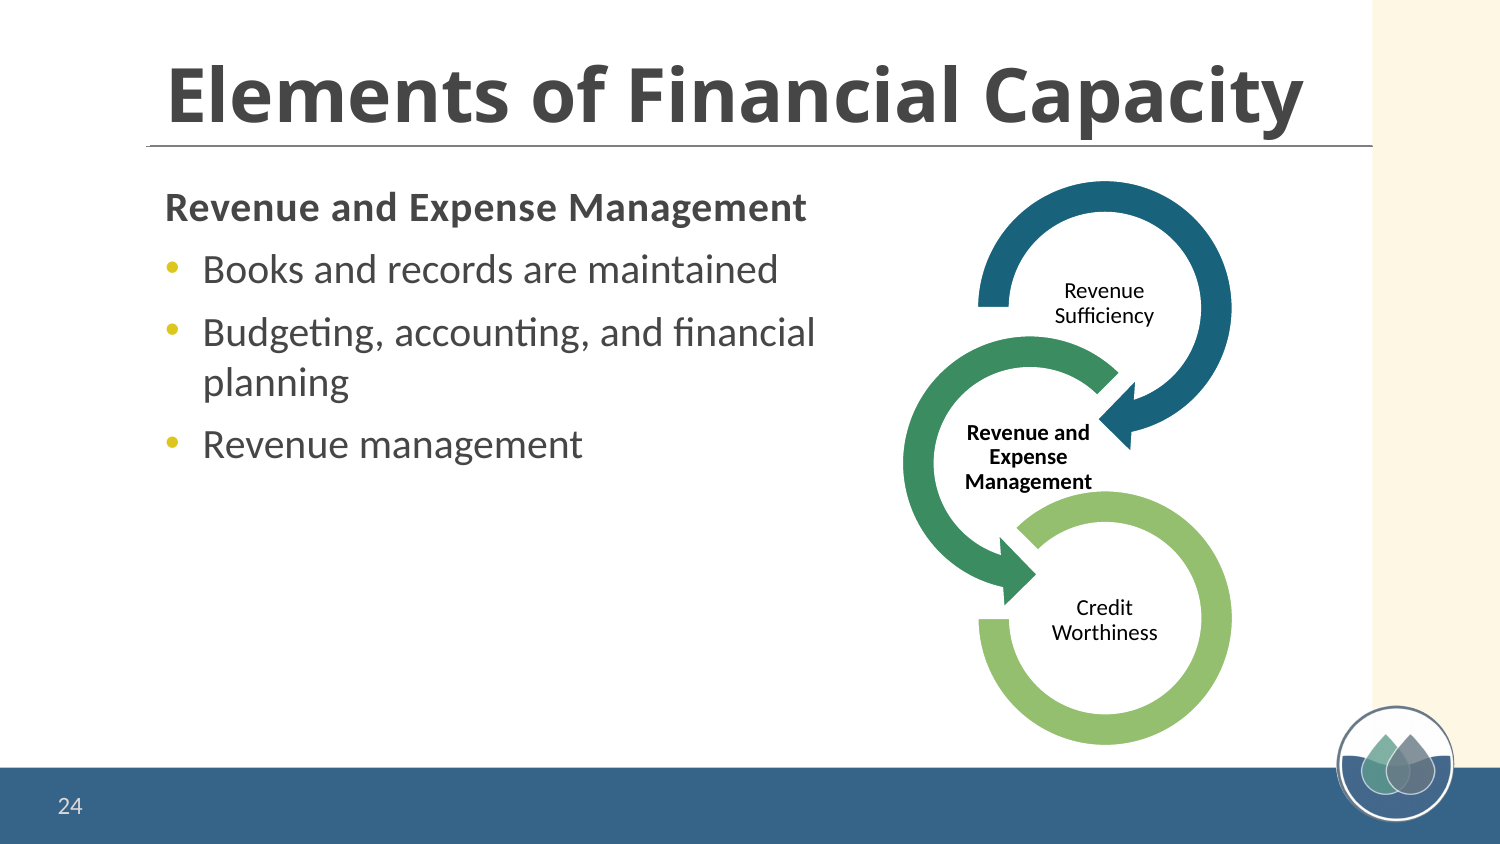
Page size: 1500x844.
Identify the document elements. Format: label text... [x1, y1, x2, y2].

list Revenue and Expense Management Books and records are maintained Budgeting, accounting, and financial planning Revenue management [150, 171, 762, 734]
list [762, 171, 1373, 734]
slide_number 24 [16, 782, 124, 828]
title Elements of Financial Capacity [150, 21, 1373, 146]
